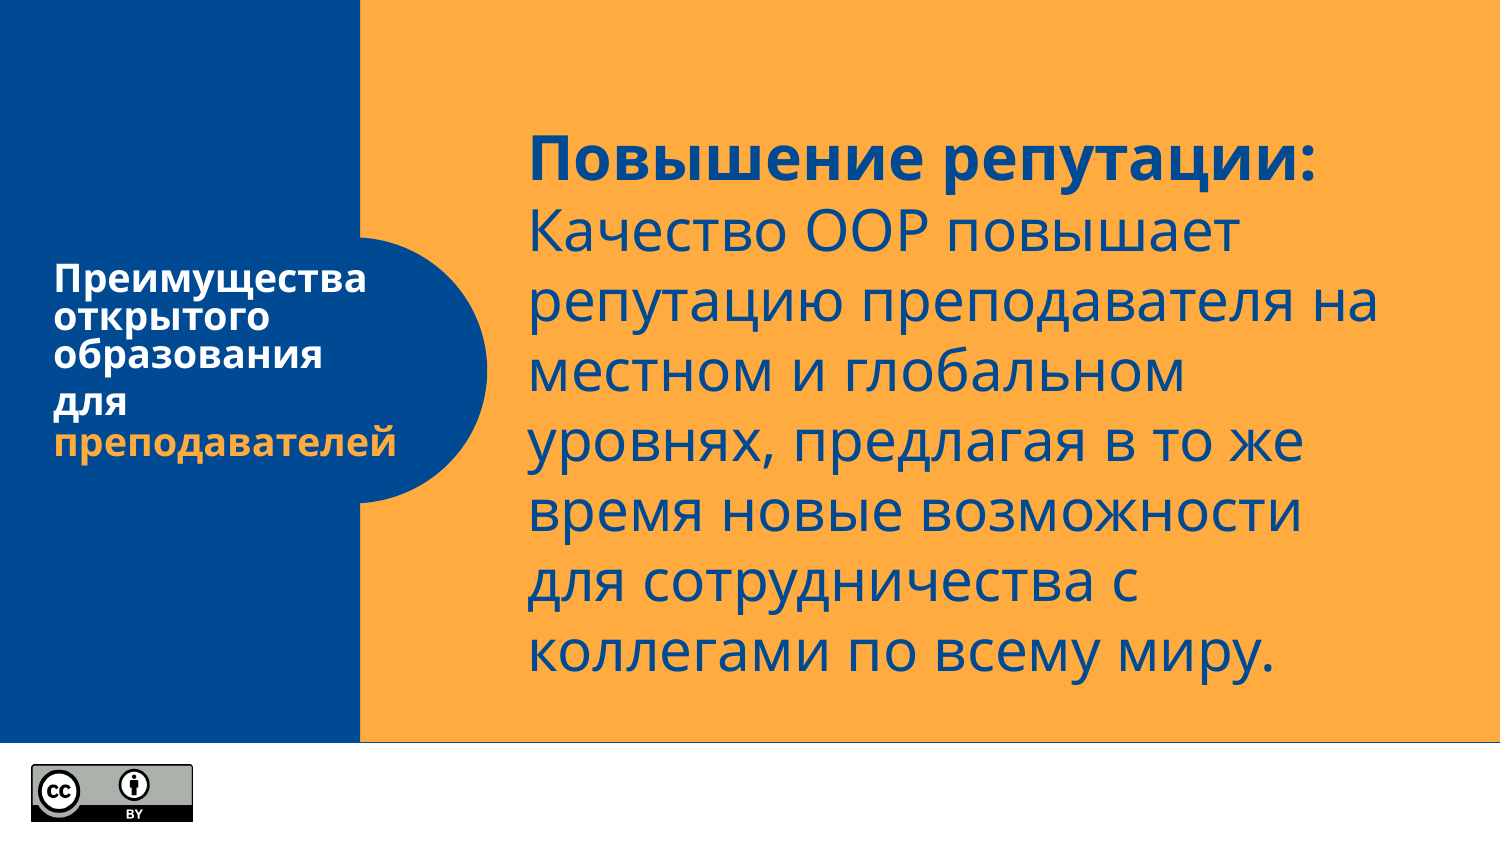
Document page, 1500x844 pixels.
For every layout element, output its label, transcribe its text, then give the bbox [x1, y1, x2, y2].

text_box [274, 255, 488, 504]
picture [31, 764, 193, 822]
text_box [0, 750, 1500, 844]
text_box [304, 237, 401, 246]
text_box Повышение репутации: Качество ООР повышает репутацию преподавателя на местном и глобальном уровнях, предлагая в то же время новые возможности для сотрудничества с коллегами по всему миру. [512, 103, 1409, 699]
text_box [0, 0, 361, 742]
text_box Преимущества открытого образования для преподавателей [38, 246, 421, 479]
